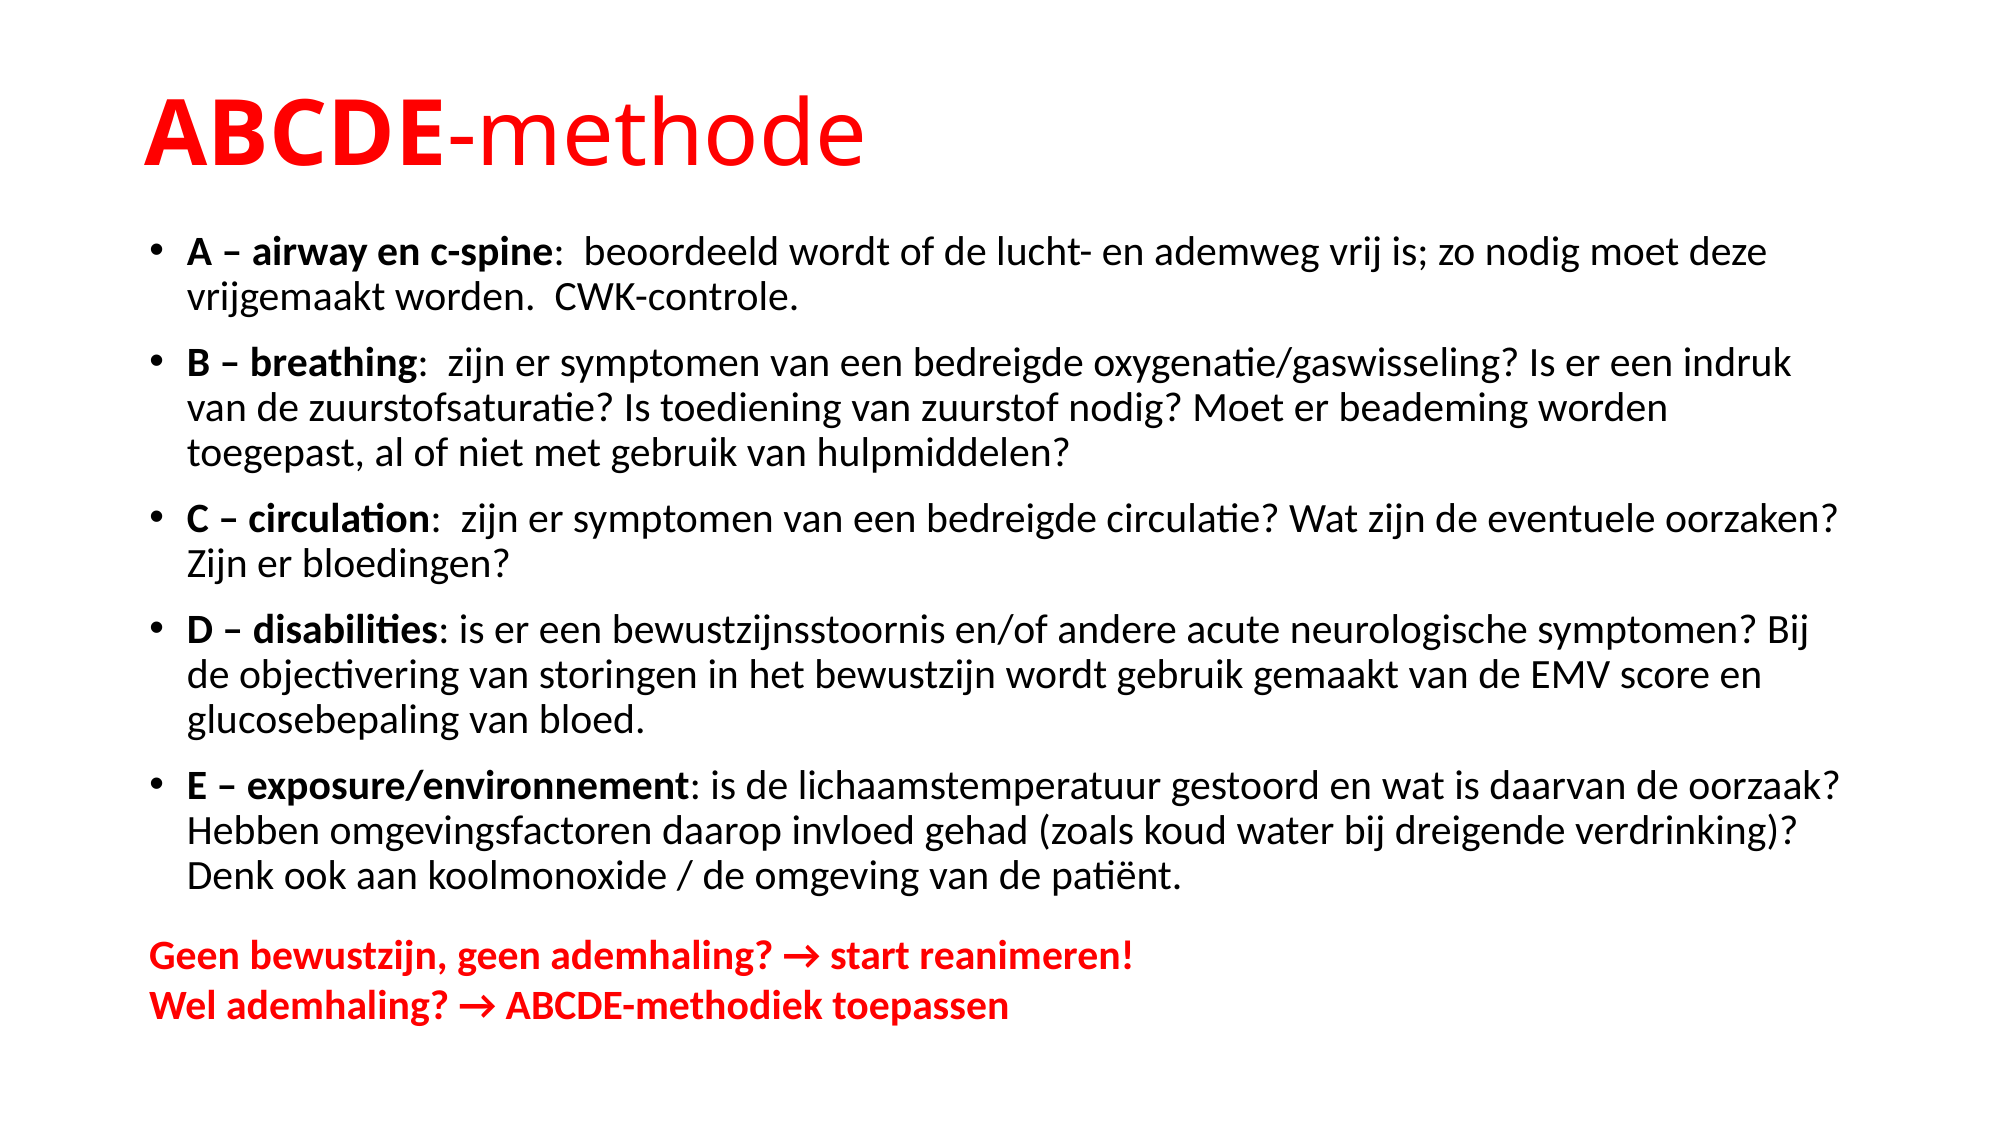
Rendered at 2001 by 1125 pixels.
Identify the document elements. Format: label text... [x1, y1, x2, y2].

title ABCDE-methode [129, 26, 1855, 245]
list A – airway en c-spine: beoordeeld wordt of de lucht- en ademweg vrij is; zo nodig moet deze vrijgemaakt worden. CWK-controle. B – breathing: zijn er symptomen van een bedreigde oxygenatie/gaswisseling? Is er een indruk van de zuurstofsaturatie? Is toediening van zuurstof nodig? Moet er beademing worden toegepast, al of niet met gebruik van hulpmiddelen? C – circulation: zijn er symptomen van een bedreigde circulatie? Wat zijn de eventuele oorzaken? Zijn er bloedingen? D – disabilities: is er een bewustzijnsstoornis en/of andere acute neurologische symptomen? Bij de objectivering van storingen in het bewustzijn wordt gebruik gemaakt van de EMV score en glucosebepaling van bloed. E – exposure/environnement: is de lichaamstemperatuur gestoord en wat is daarvan de oorzaak? Hebben omgevingsfactoren daarop invloed gehad (zoals koud water bij dreigende verdrinking)? Denk ook aan koolmonoxide / de omgeving van de patiënt. [134, 222, 1860, 906]
text_box Geen bewustzijn, geen ademhaling? → start reanimeren! Wel ademhaling? → ABCDE-methodiek toepassen [134, 920, 1505, 1036]
